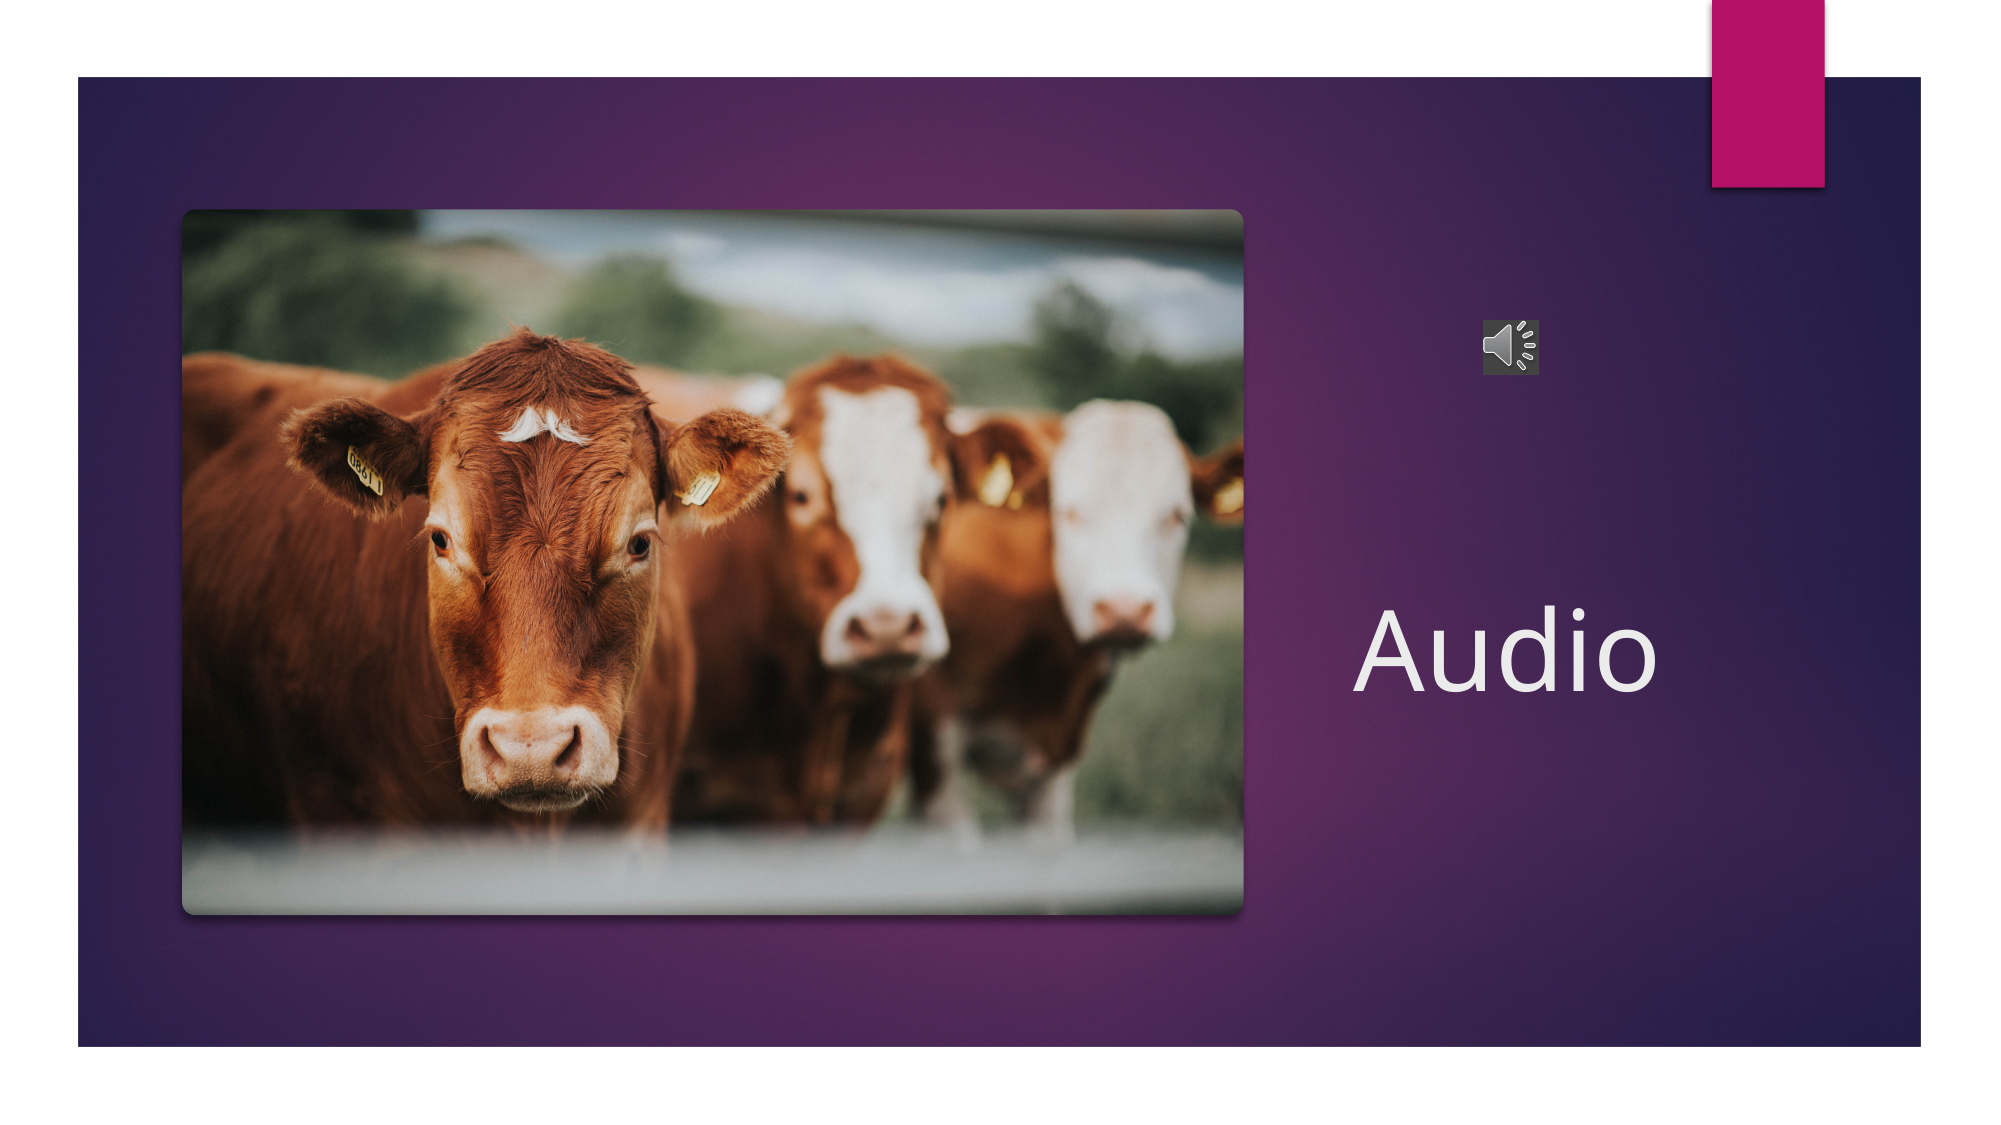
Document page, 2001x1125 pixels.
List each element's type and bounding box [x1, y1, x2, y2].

list [181, 209, 1244, 916]
picture [1482, 318, 1540, 376]
text_box [0, 0, 2000, 1125]
